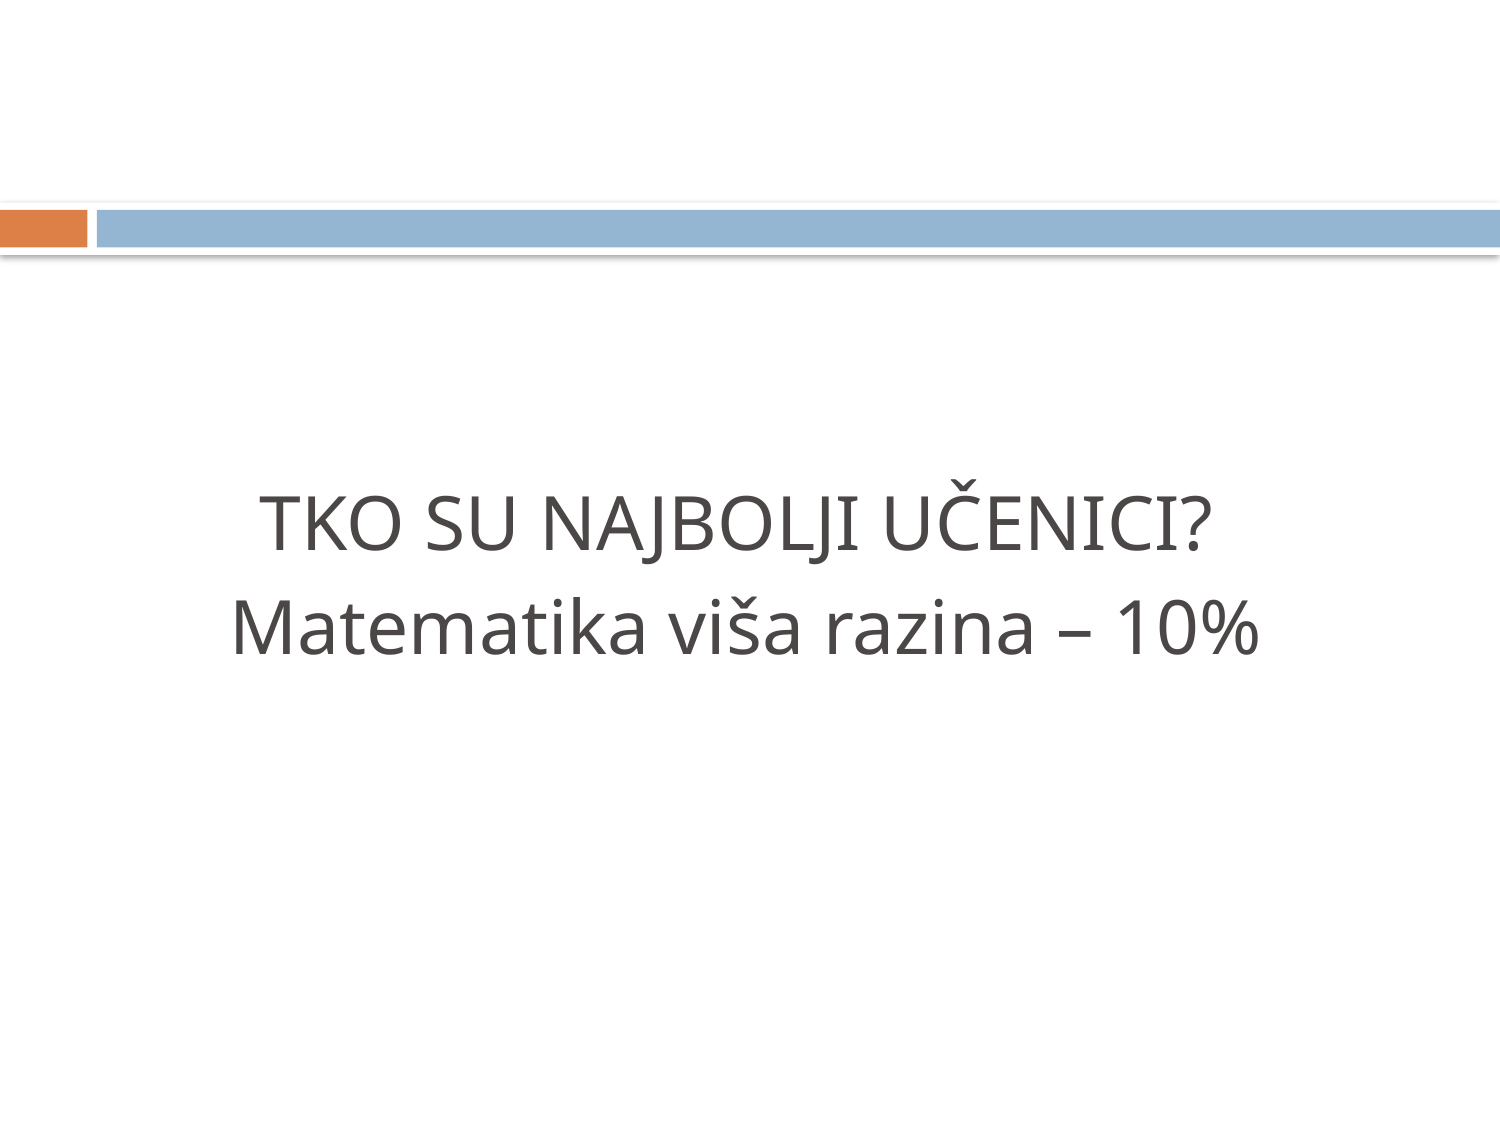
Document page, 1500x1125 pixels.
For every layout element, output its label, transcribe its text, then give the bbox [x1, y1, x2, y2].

text_box TKO SU NAJBOLJI UČENICI? Matematika viša razina – 10% [88, 467, 1405, 678]
